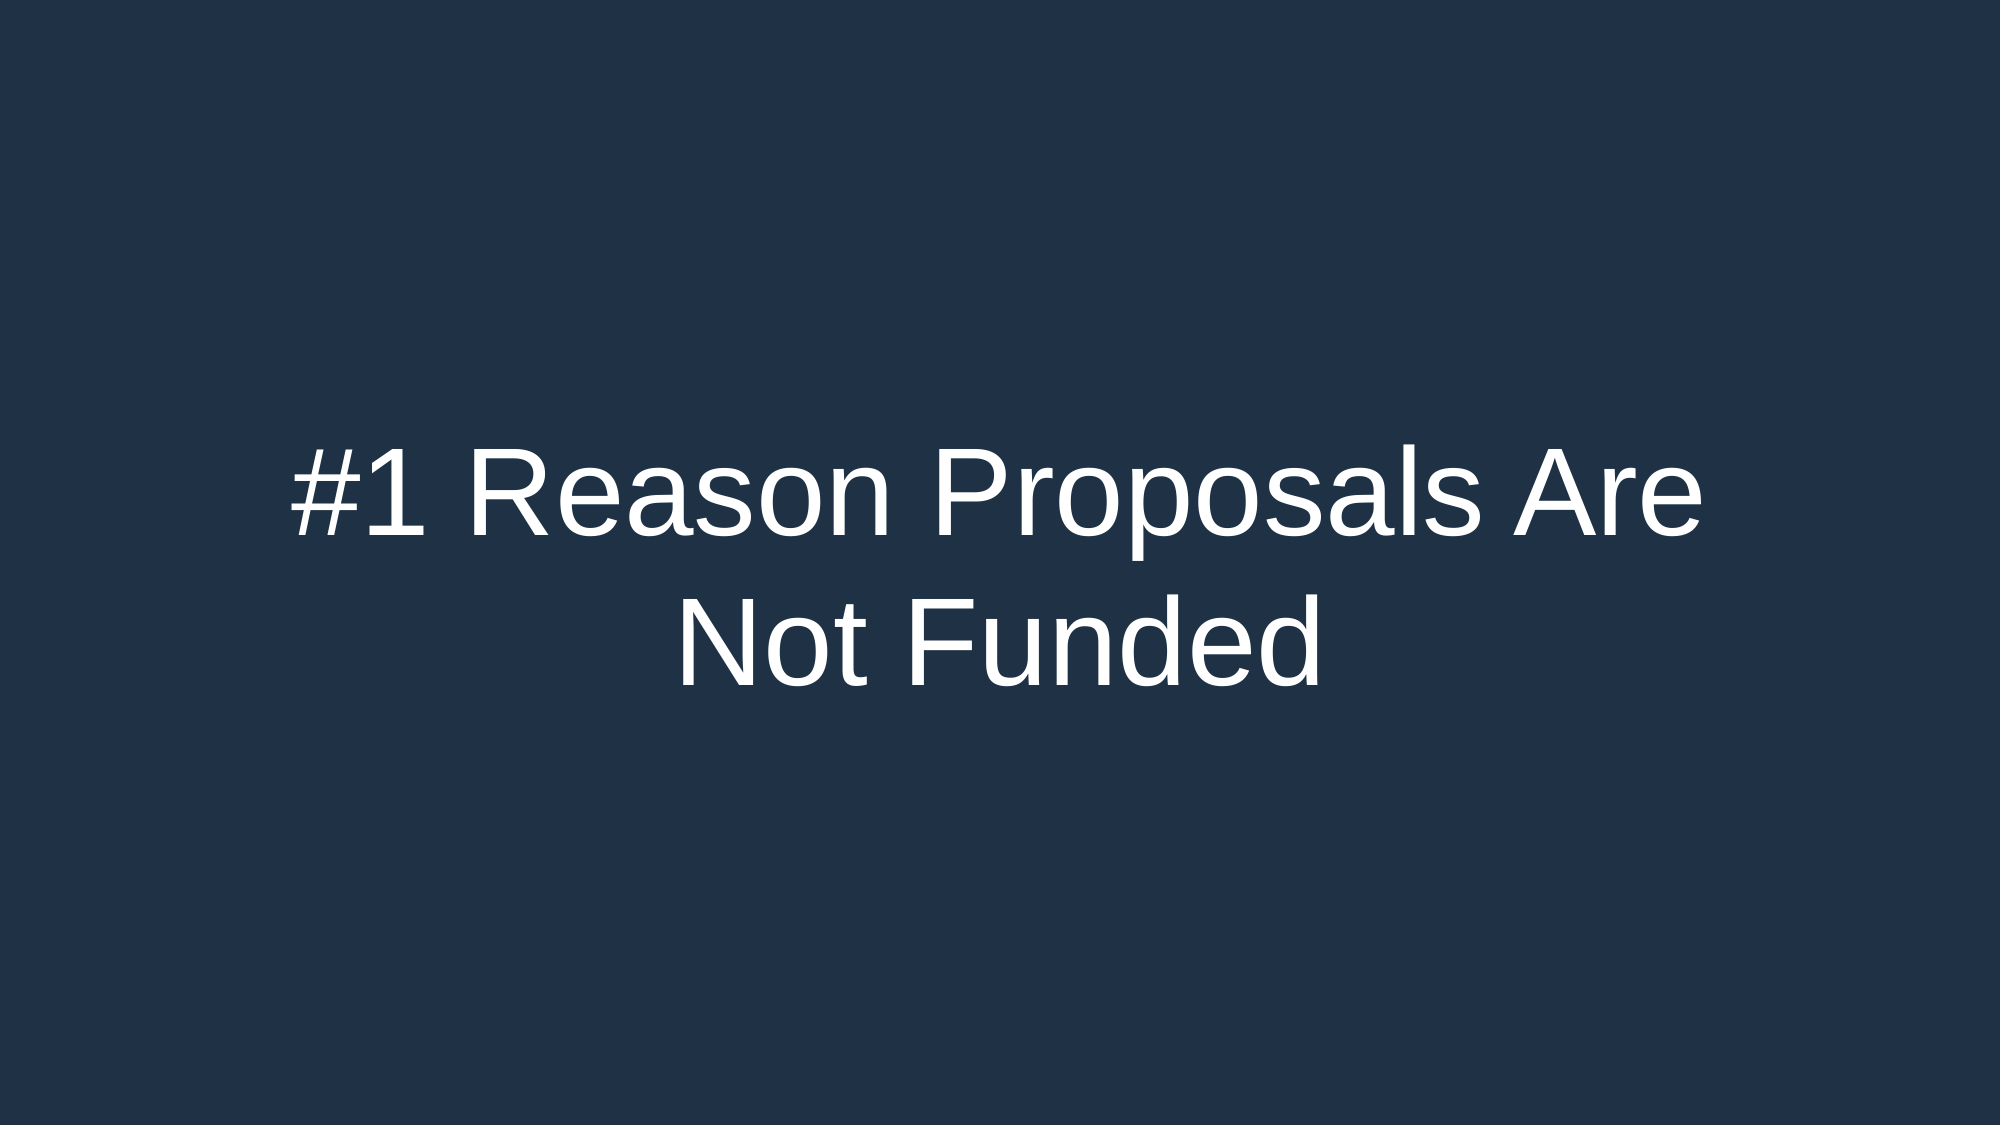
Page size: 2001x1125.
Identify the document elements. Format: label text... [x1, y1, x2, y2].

text_box #1 Reason Proposals Are Not Funded [178, 403, 1821, 719]
